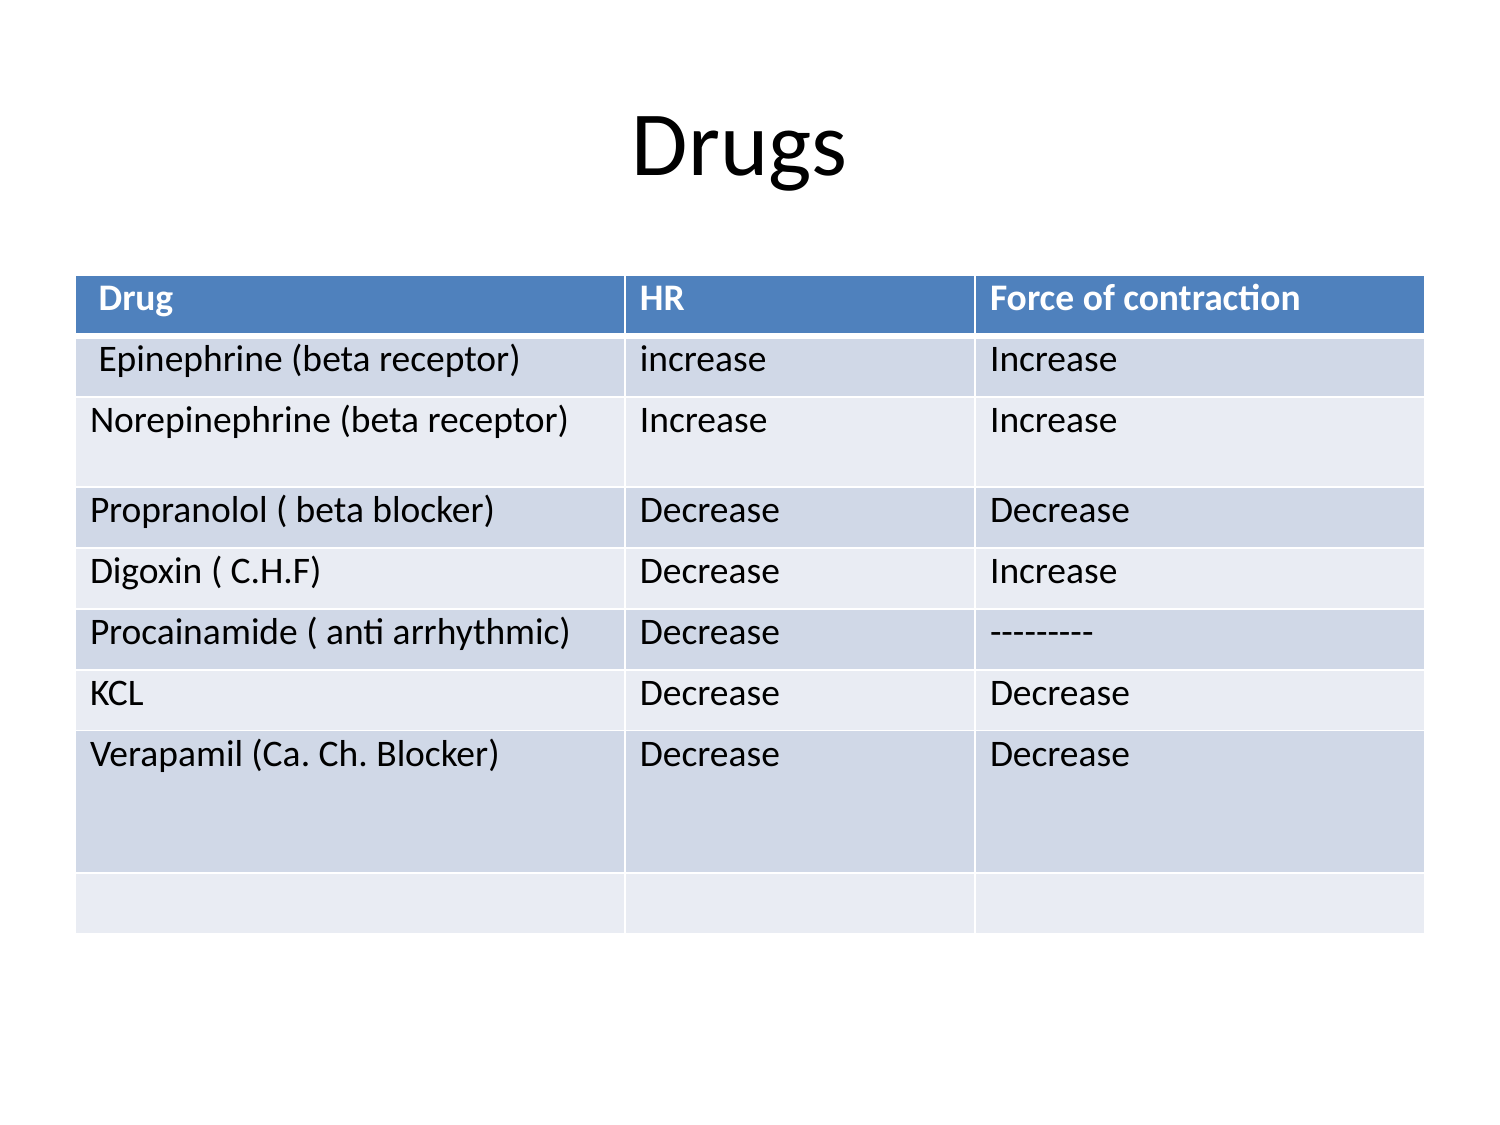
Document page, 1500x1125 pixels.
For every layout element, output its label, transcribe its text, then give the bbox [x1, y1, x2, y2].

table_cell Increase [626, 398, 974, 486]
table_cell Decrease [976, 731, 1424, 872]
table_cell Decrease [626, 731, 974, 872]
table_cell [76, 874, 624, 933]
table_cell Increase [976, 549, 1424, 608]
table_header Drug [76, 276, 624, 333]
table_cell Procainamide ( anti arrhythmic) [76, 610, 624, 669]
table_cell Increase [976, 339, 1424, 396]
title Drugs [75, 45, 1425, 233]
table_cell Epinephrine (beta receptor) [76, 339, 624, 396]
table_cell Decrease [976, 671, 1424, 730]
table_cell KCL [76, 671, 624, 730]
table_cell Increase [976, 398, 1424, 486]
table_cell Decrease [626, 610, 974, 669]
table_header Force of contraction [976, 276, 1424, 333]
table_cell Digoxin ( C.H.F) [76, 549, 624, 608]
table_cell --------- [976, 610, 1424, 669]
table_cell Decrease [626, 671, 974, 730]
table_cell Norepinephrine (beta receptor) [76, 398, 624, 486]
table_cell Decrease [976, 488, 1424, 547]
table_cell Decrease [626, 488, 974, 547]
table_header HR [626, 276, 974, 333]
table_cell increase [626, 339, 974, 396]
table_cell Verapamil (Ca. Ch. Blocker) [76, 731, 624, 872]
table_cell [976, 874, 1424, 933]
table_cell Propranolol ( beta blocker) [76, 488, 624, 547]
table_cell [626, 874, 974, 933]
table_cell Decrease [626, 549, 974, 608]
